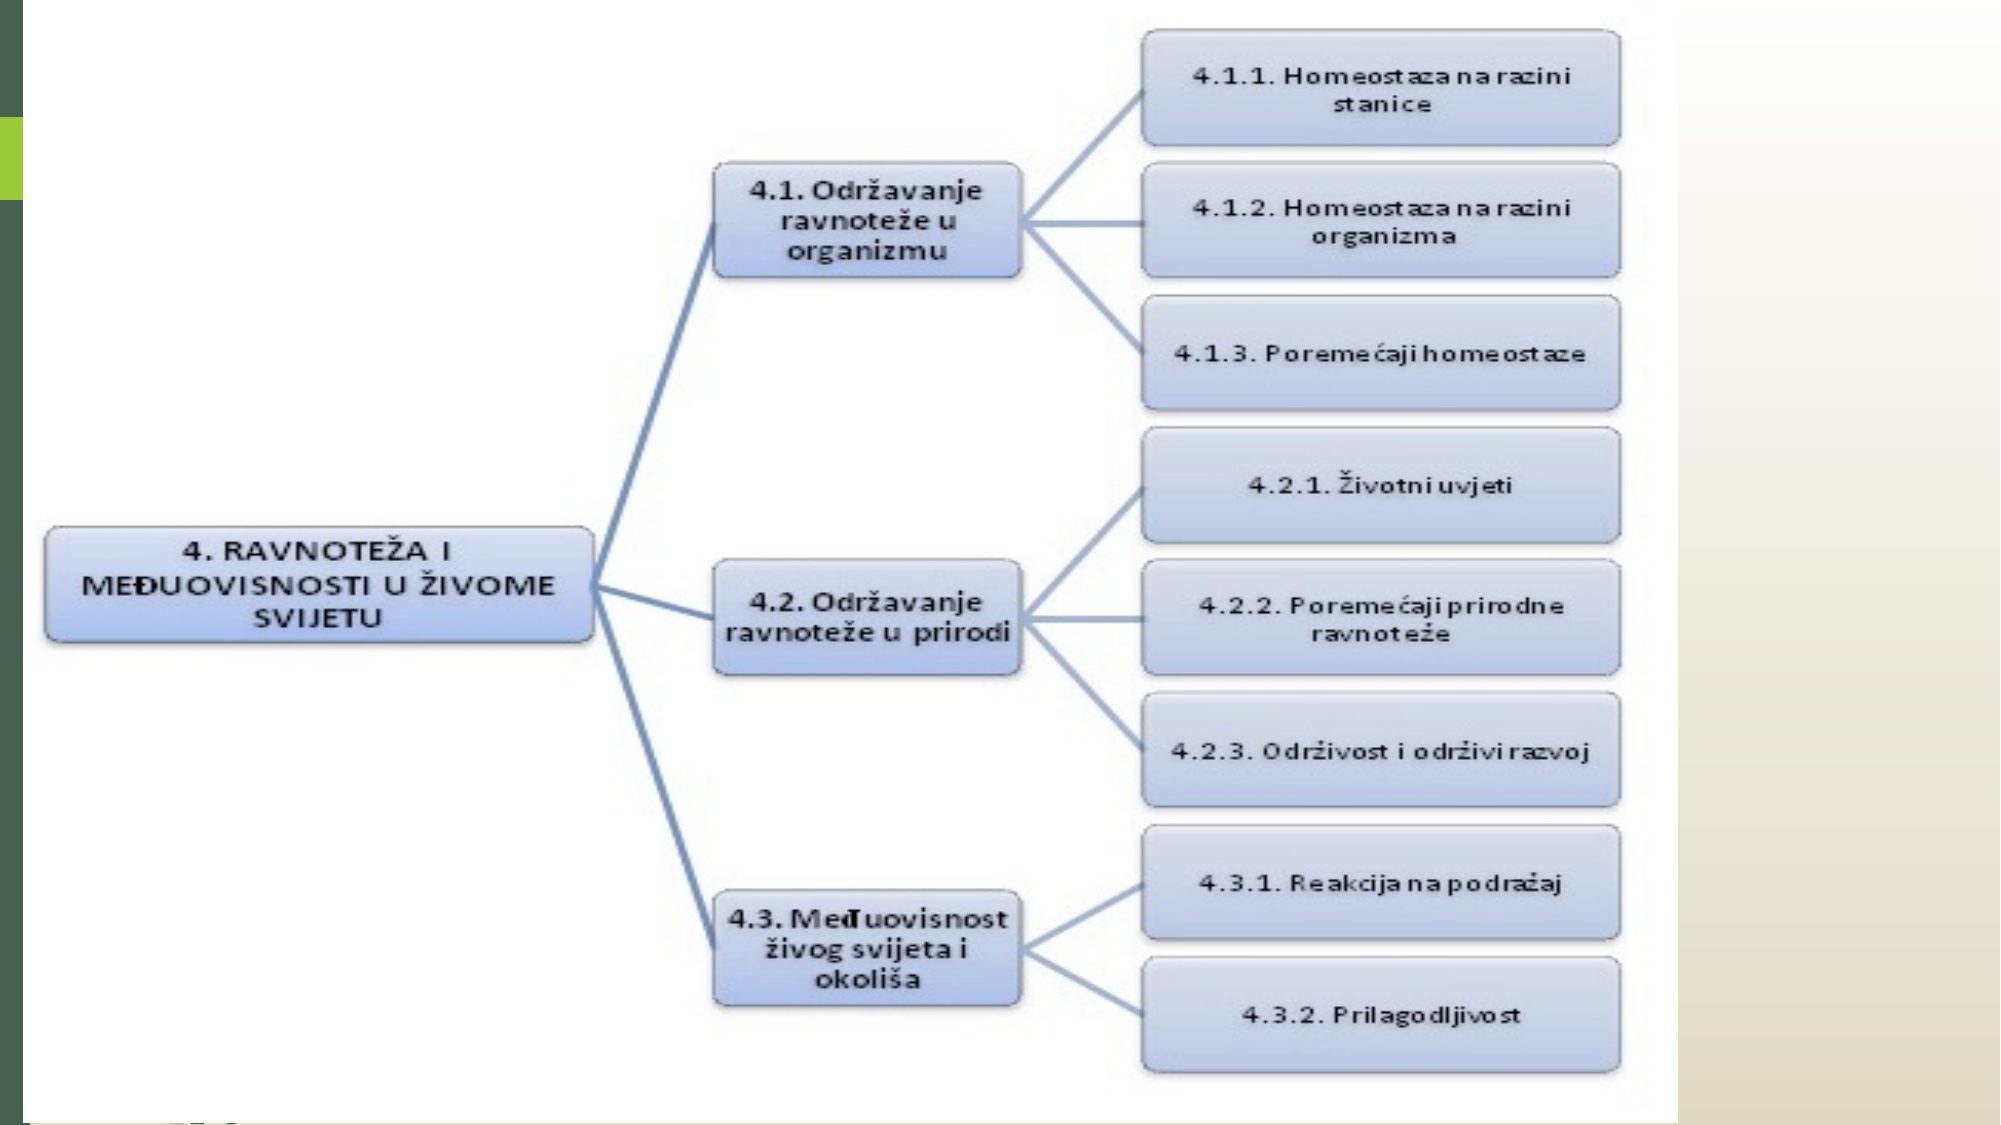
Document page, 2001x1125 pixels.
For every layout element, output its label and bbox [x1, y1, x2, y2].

list [23, 0, 1678, 1123]
